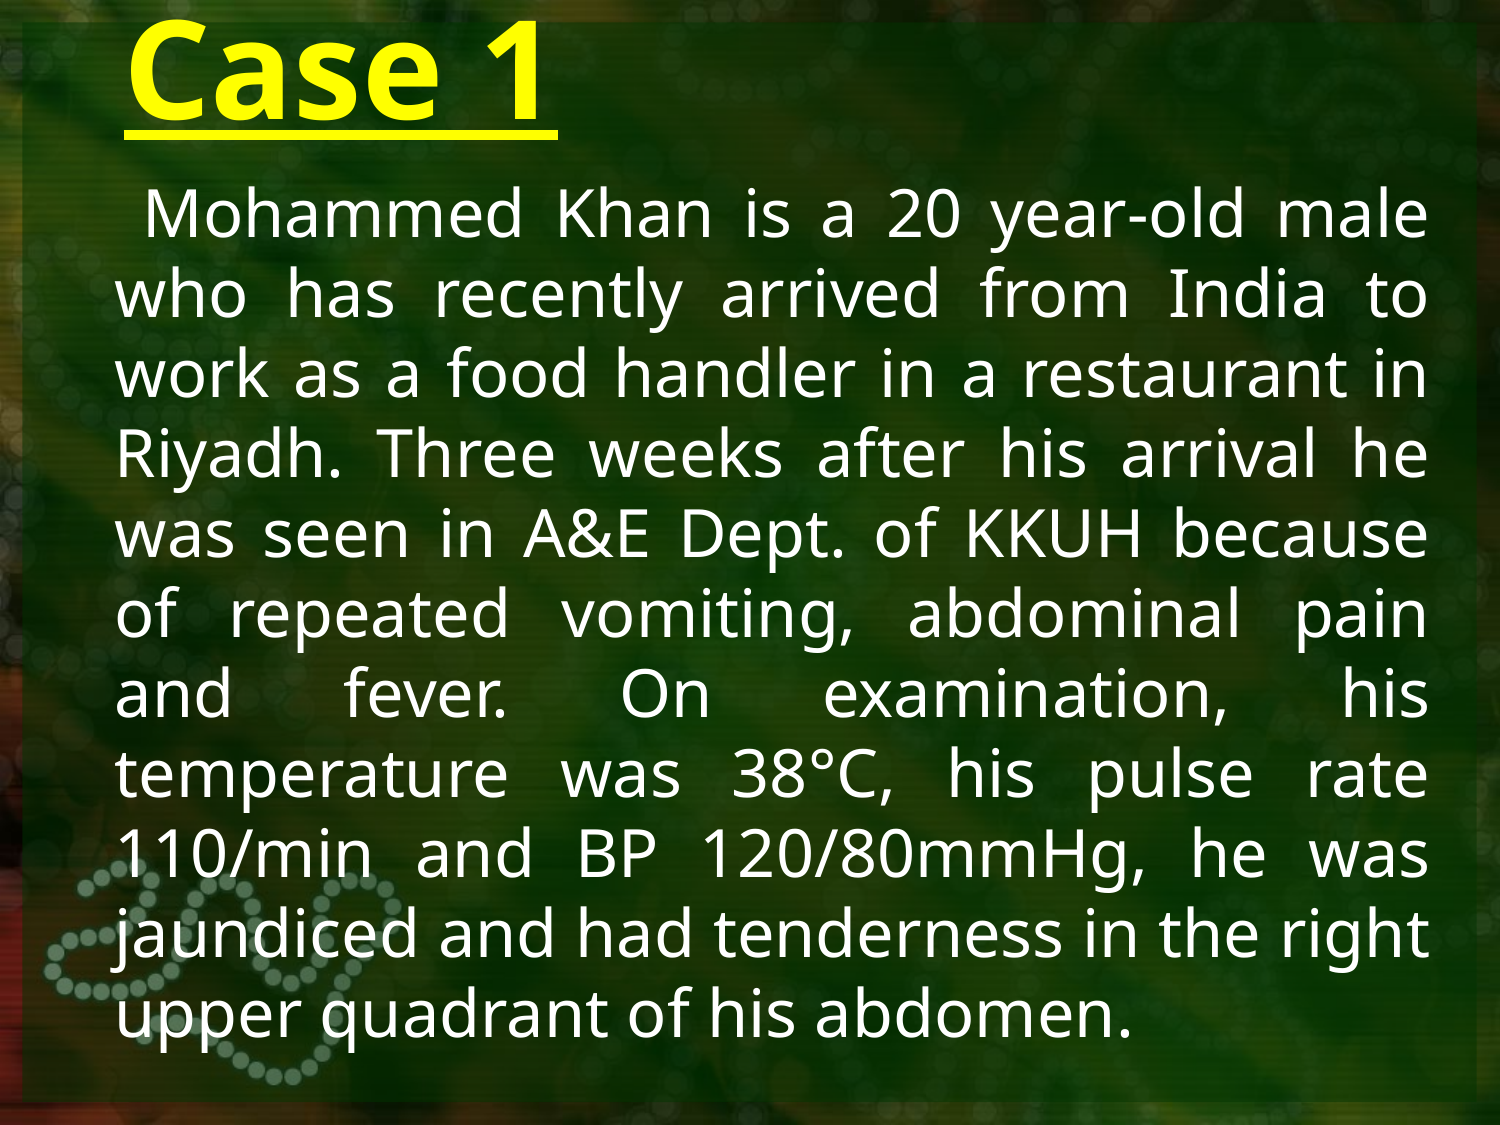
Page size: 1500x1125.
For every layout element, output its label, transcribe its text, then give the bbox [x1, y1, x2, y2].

picture [0, 0, 1500, 1125]
title Case 1 [108, 131, 1459, 320]
list Mohammed Khan is a 20 year-old male who has recently arrived from India to work as a food handler in a restaurant in Riyadh. Three weeks after his arrival he was seen in A&E Dept. of KKUH because of repeated vomiting, abdominal pain and fever. On examination, his temperature was 38°C, his pulse rate 110/min and BP 120/80mmHg, he was jaundiced and had tenderness in the right upper quadrant of his abdomen. [43, 163, 1447, 1046]
